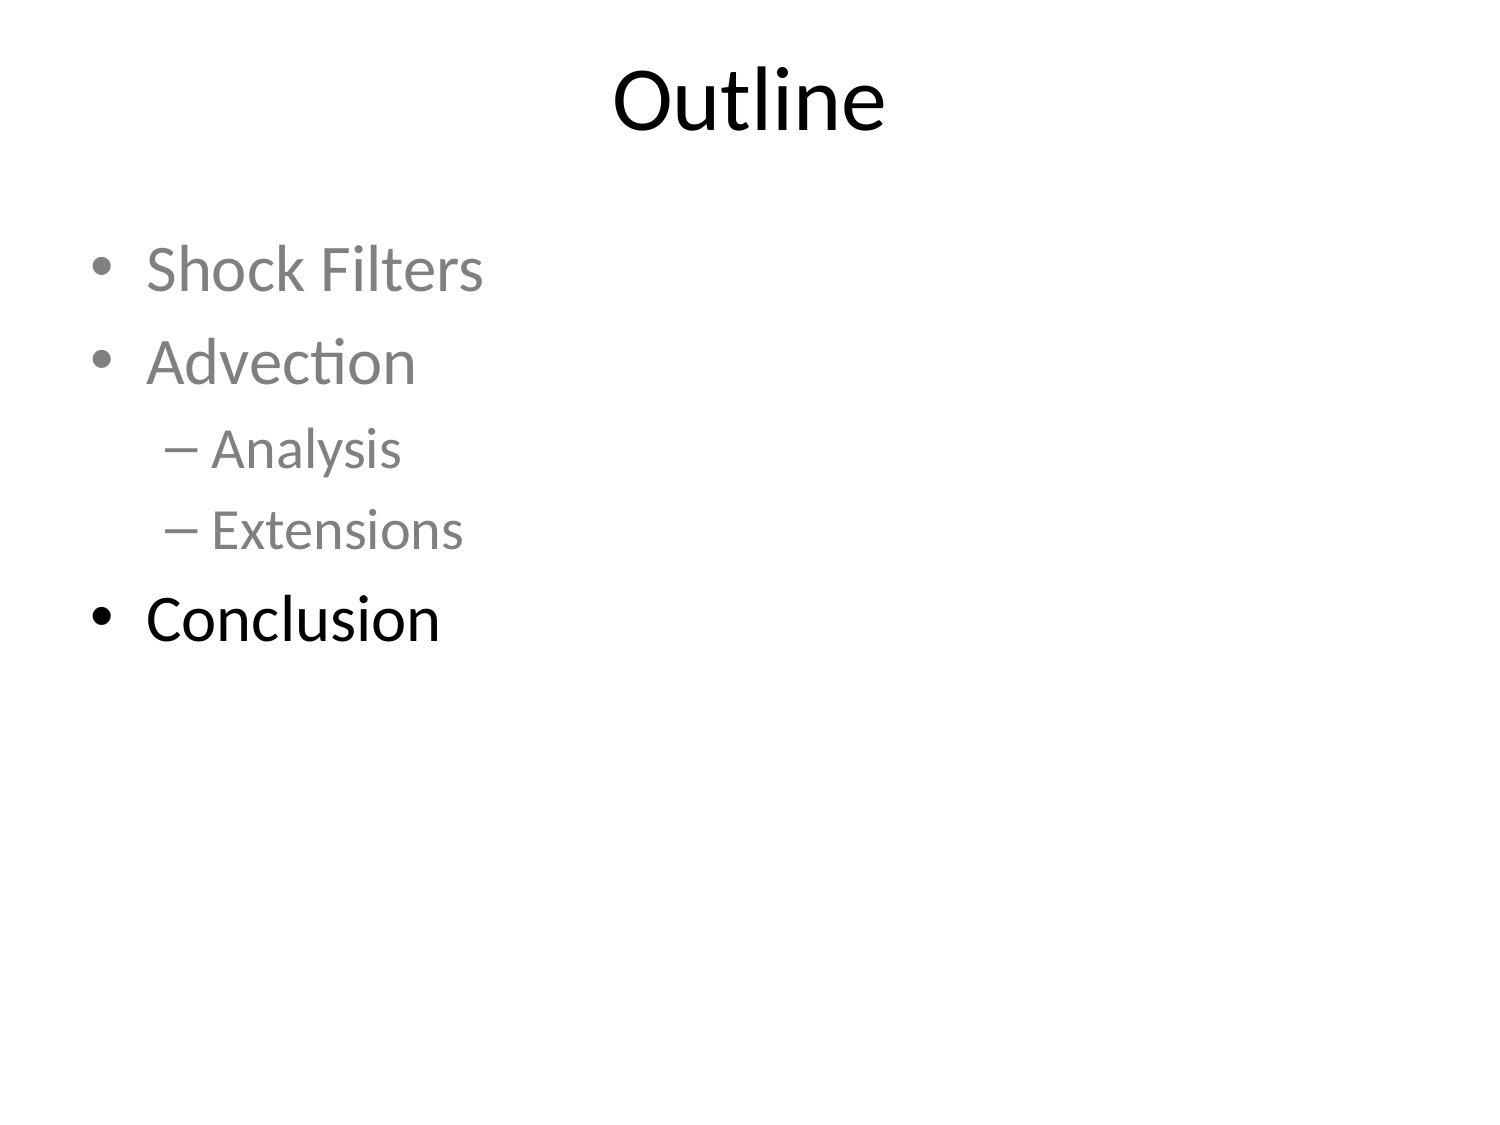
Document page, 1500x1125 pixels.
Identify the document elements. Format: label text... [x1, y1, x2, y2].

list Shock Filters Advection Analysis Extensions Conclusion [75, 217, 1425, 960]
title Outline [75, 0, 1425, 188]
